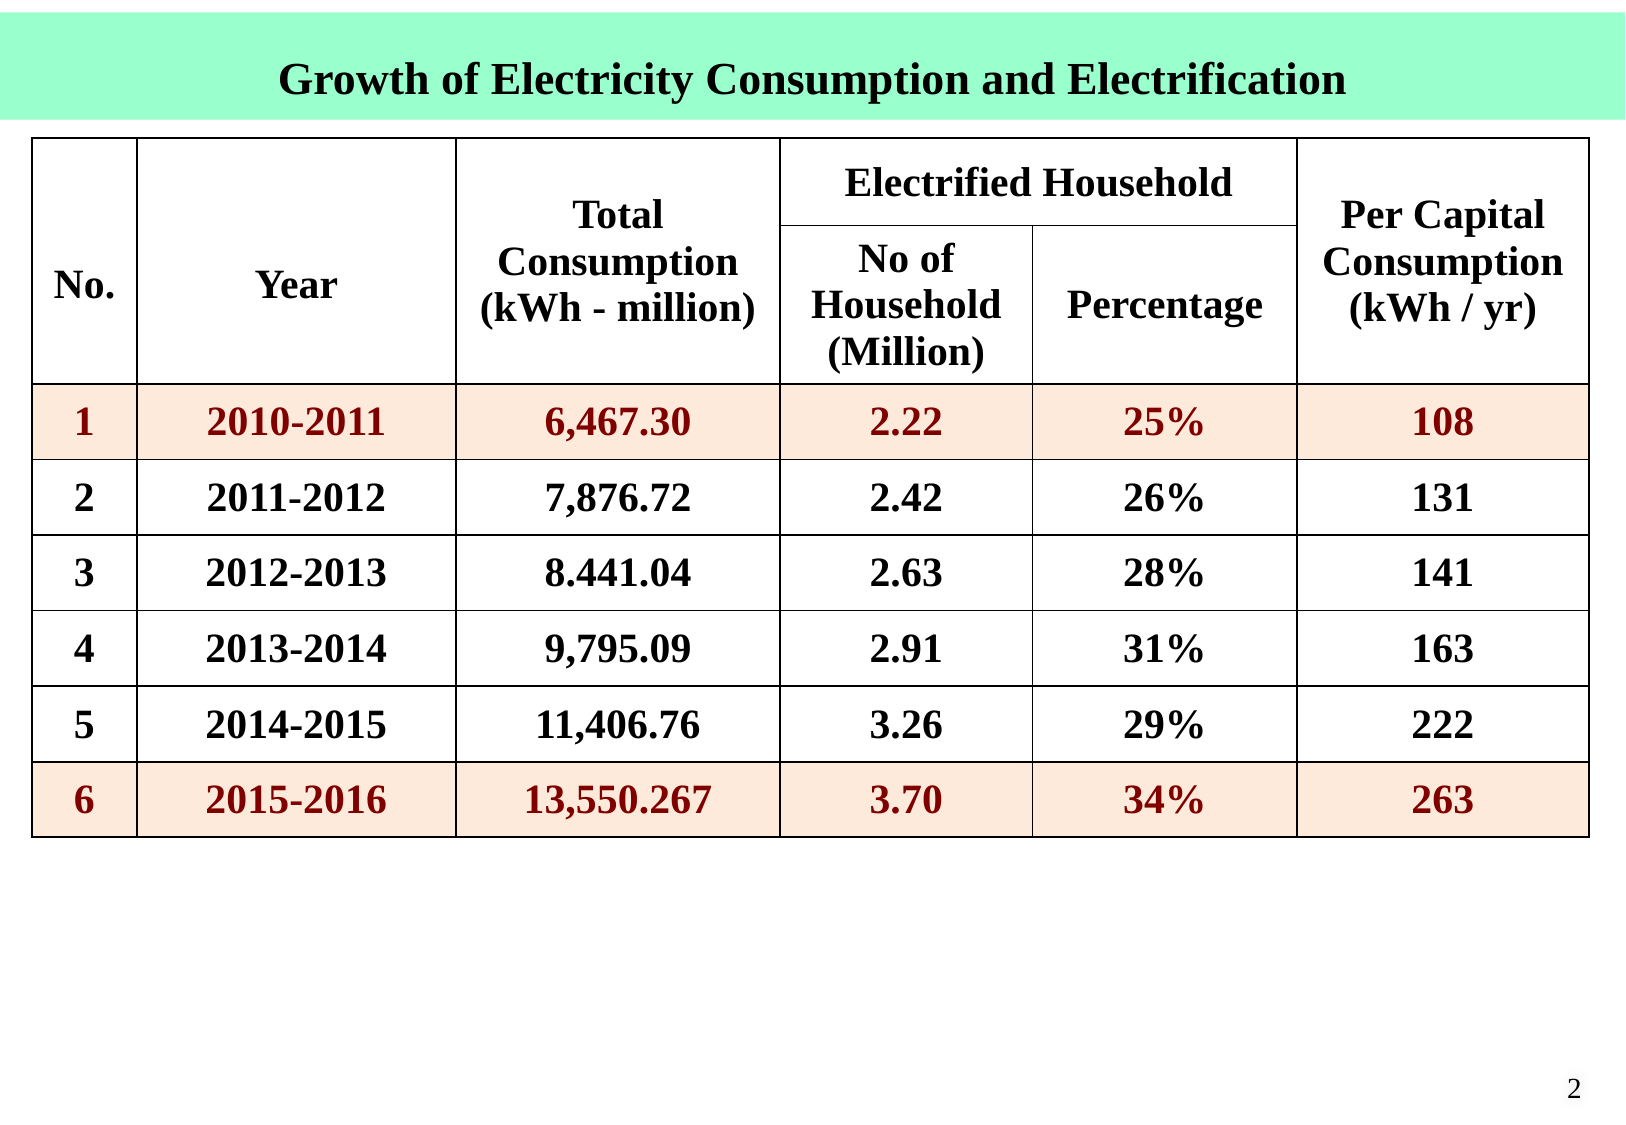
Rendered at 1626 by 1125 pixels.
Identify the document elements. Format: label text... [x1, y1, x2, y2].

table_cell 2.22 [781, 385, 1032, 459]
table_cell 2011-2012 [138, 460, 455, 534]
table_cell 34% [1033, 763, 1296, 836]
table_cell 6,467.30 [457, 385, 779, 459]
table_header Electrified Household [781, 139, 1296, 225]
table_cell 131 [1298, 460, 1588, 534]
text_box Growth of Electricity Consumption and Electrification [0, 12, 1625, 120]
table_cell 2012-2013 [138, 536, 455, 610]
table_cell 263 [1298, 763, 1588, 836]
table_header Year [138, 139, 455, 383]
table_cell 2.42 [781, 460, 1032, 534]
table_cell 222 [1298, 687, 1588, 761]
table_header Total Consumption (kWh - million) [457, 139, 779, 383]
table_cell 26% [1033, 460, 1296, 534]
table_cell 1 [33, 385, 136, 459]
table_cell 6 [33, 763, 136, 836]
table_header No. [33, 139, 136, 383]
table_cell 141 [1298, 536, 1588, 610]
table_cell 13,550.267 [457, 763, 779, 836]
table_cell 3.70 [781, 763, 1032, 836]
text_box 2 [1524, 1054, 1625, 1120]
table_cell 2010-2011 [138, 385, 455, 459]
table_cell 4 [33, 611, 136, 685]
table_cell 8.441.04 [457, 536, 779, 610]
table_cell No of Household (Million) [781, 226, 1032, 383]
table_cell 5 [33, 687, 136, 761]
table_cell 2.91 [781, 611, 1032, 685]
table_cell 2014-2015 [138, 687, 455, 761]
table_cell 25% [1033, 385, 1296, 459]
table_cell 2015-2016 [138, 763, 455, 836]
table_cell 3.26 [781, 687, 1032, 761]
table_cell 29% [1033, 687, 1296, 761]
table_cell 7,876.72 [457, 460, 779, 534]
table_header Per Capital Consumption (kWh / yr) [1298, 139, 1588, 383]
table_cell 2 [33, 460, 136, 534]
table_cell 3 [33, 536, 136, 610]
table_cell 2013-2014 [138, 611, 455, 685]
table_cell 11,406.76 [457, 687, 779, 761]
table_cell 31% [1033, 611, 1296, 685]
table_cell 108 [1298, 385, 1588, 459]
table_cell Percentage [1033, 226, 1296, 383]
table_cell 163 [1298, 611, 1588, 685]
table_cell 9,795.09 [457, 611, 779, 685]
table_cell 28% [1033, 536, 1296, 610]
table_cell 2.63 [781, 536, 1032, 610]
